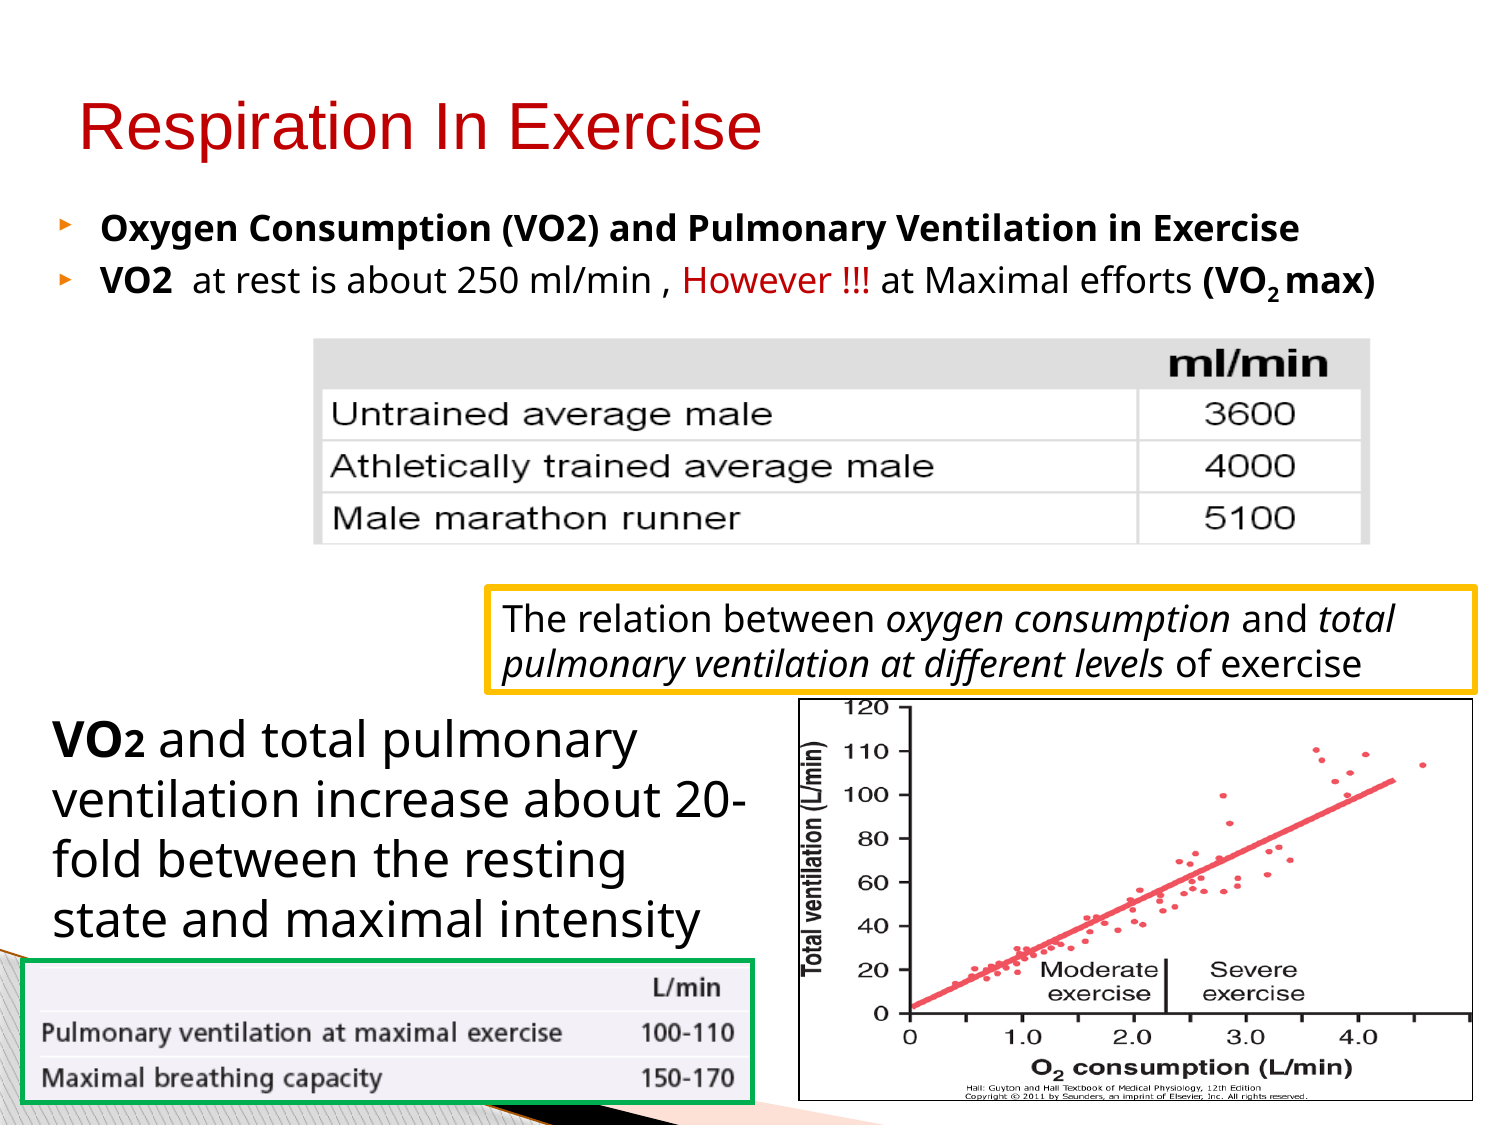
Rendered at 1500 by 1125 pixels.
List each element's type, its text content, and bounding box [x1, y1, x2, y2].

picture [312, 335, 1376, 549]
text_box The relation between oxygen consumption and total pulmonary ventilation at different levels of exercise [487, 587, 1475, 693]
picture [799, 699, 1472, 1101]
list Oxygen Consumption (VO2) and Pulmonary Ventilation in Exercise VO2 at rest is about 250 ml/min , However !!! at Maximal efforts (VO2 max) [24, 197, 1475, 343]
text_box Respiration In Exercise [63, 75, 780, 171]
text_box VO2 and total pulmonary ventilation increase about 20-fold between the resting state and maximal intensity [37, 699, 763, 955]
picture [24, 962, 751, 1101]
